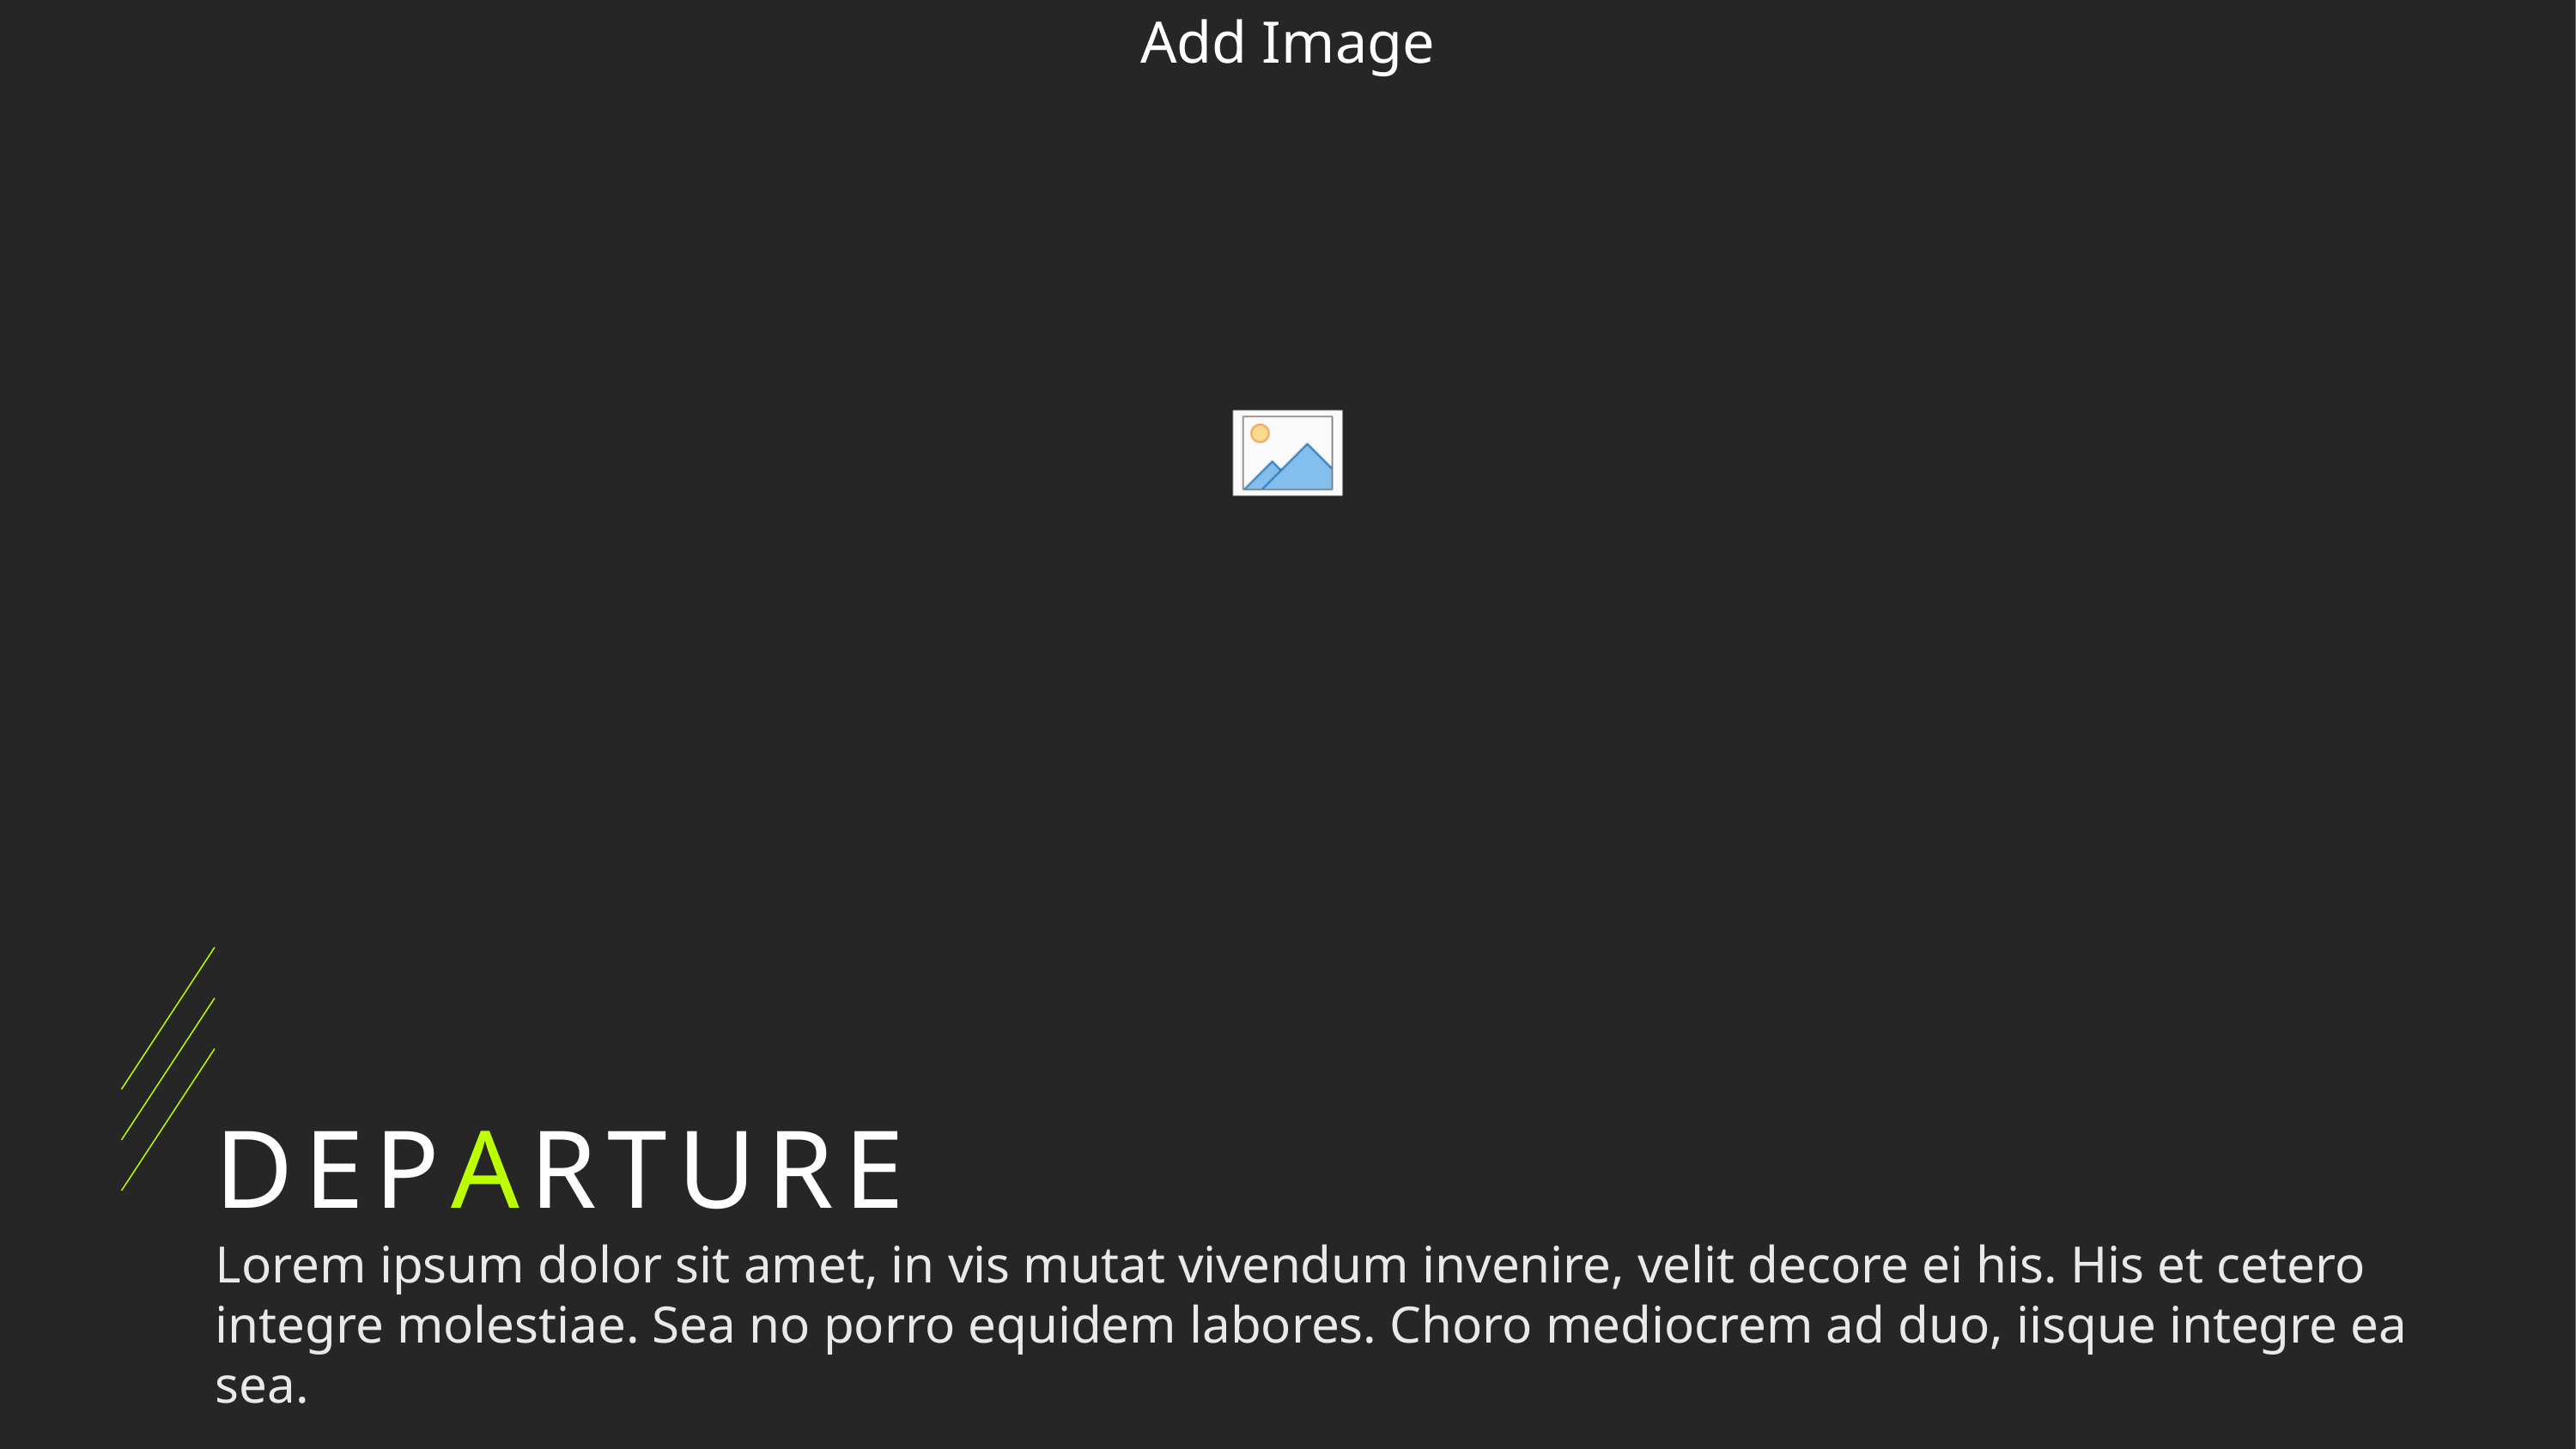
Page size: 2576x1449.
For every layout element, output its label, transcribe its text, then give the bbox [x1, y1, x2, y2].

list Lorem ipsum dolor sit amet, in vis mutat vivendum invenire, velit decore ei his. His et cetero integre molestiae. Sea no porro equidem labores. Choro mediocrem ad duo, iisque integre ea sea. [192, 1221, 2475, 1394]
picture [0, 0, 2576, 907]
title DEPARTURE [192, 1088, 2475, 1221]
